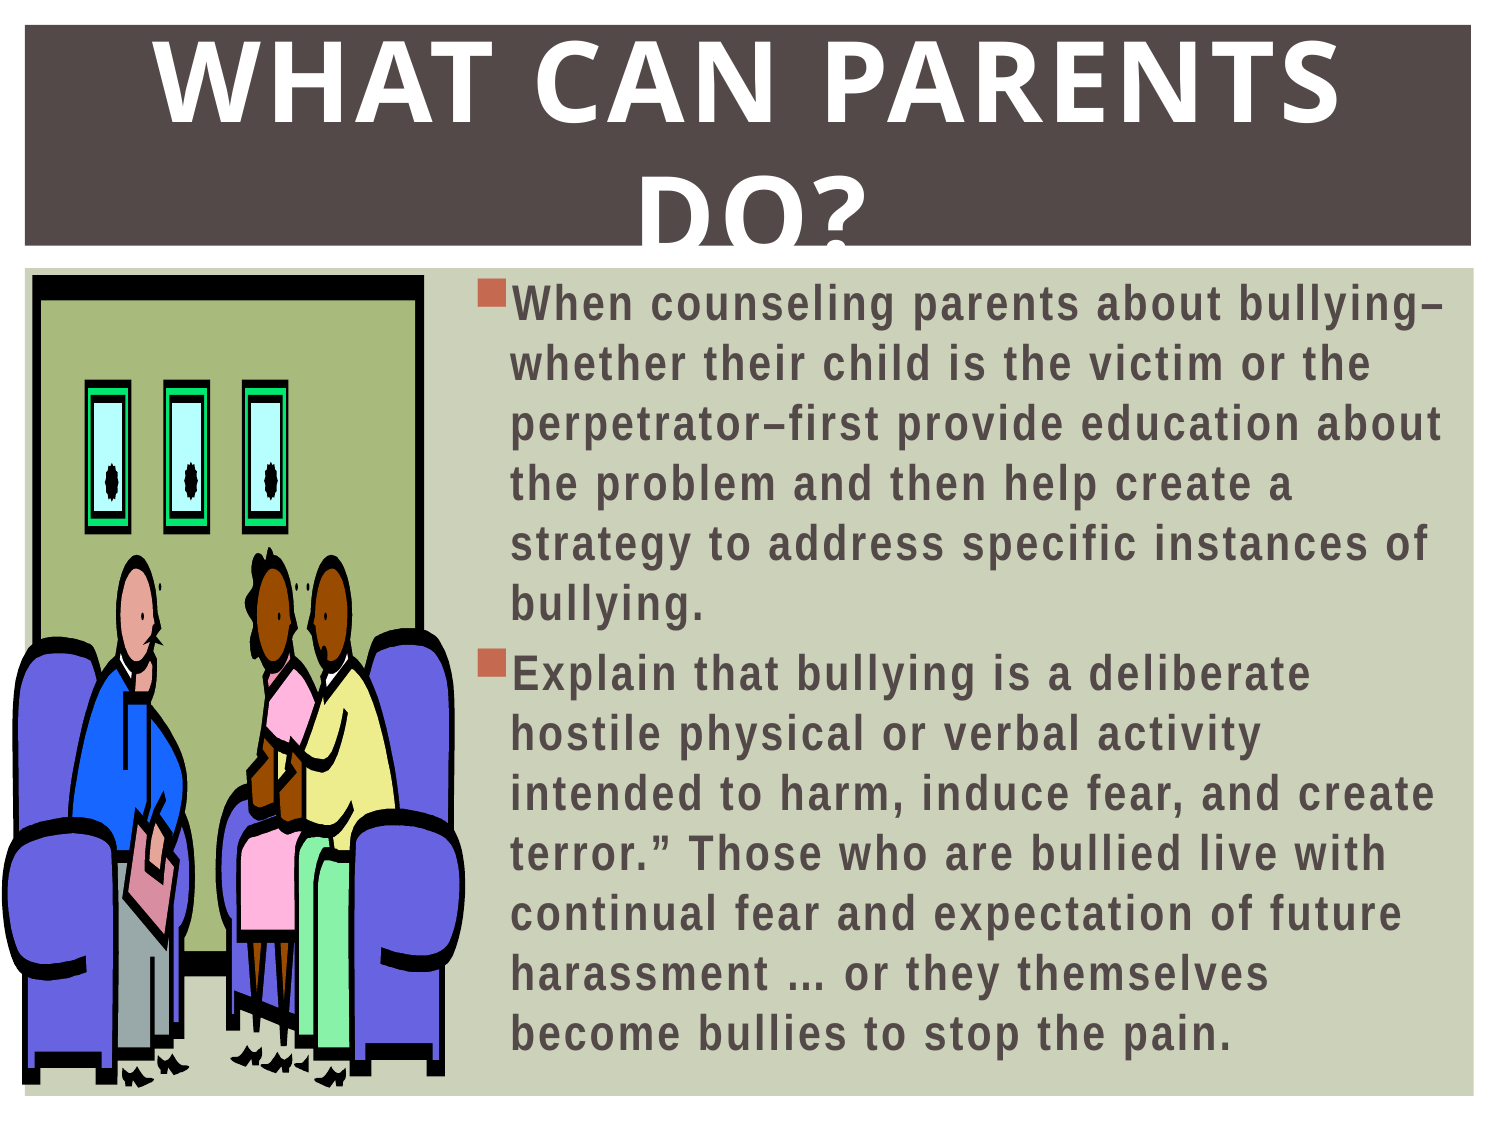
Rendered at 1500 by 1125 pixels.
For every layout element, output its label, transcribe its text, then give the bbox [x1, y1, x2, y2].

list When counseling parents about bullying–whether their child is the victim or the perpetrator–first provide education about the problem and then help create a strategy to address specific instances of bullying. Explain that bullying is a deliberate hostile physical or verbal activity intended to harm, induce fear, and create terror.” Those who are bullied live with continual fear and expectation of future harassment … or they themselves become bullies to stop the pain. [450, 262, 1475, 1100]
picture [0, 274, 468, 1088]
title What can parents do? [62, 58, 1438, 232]
